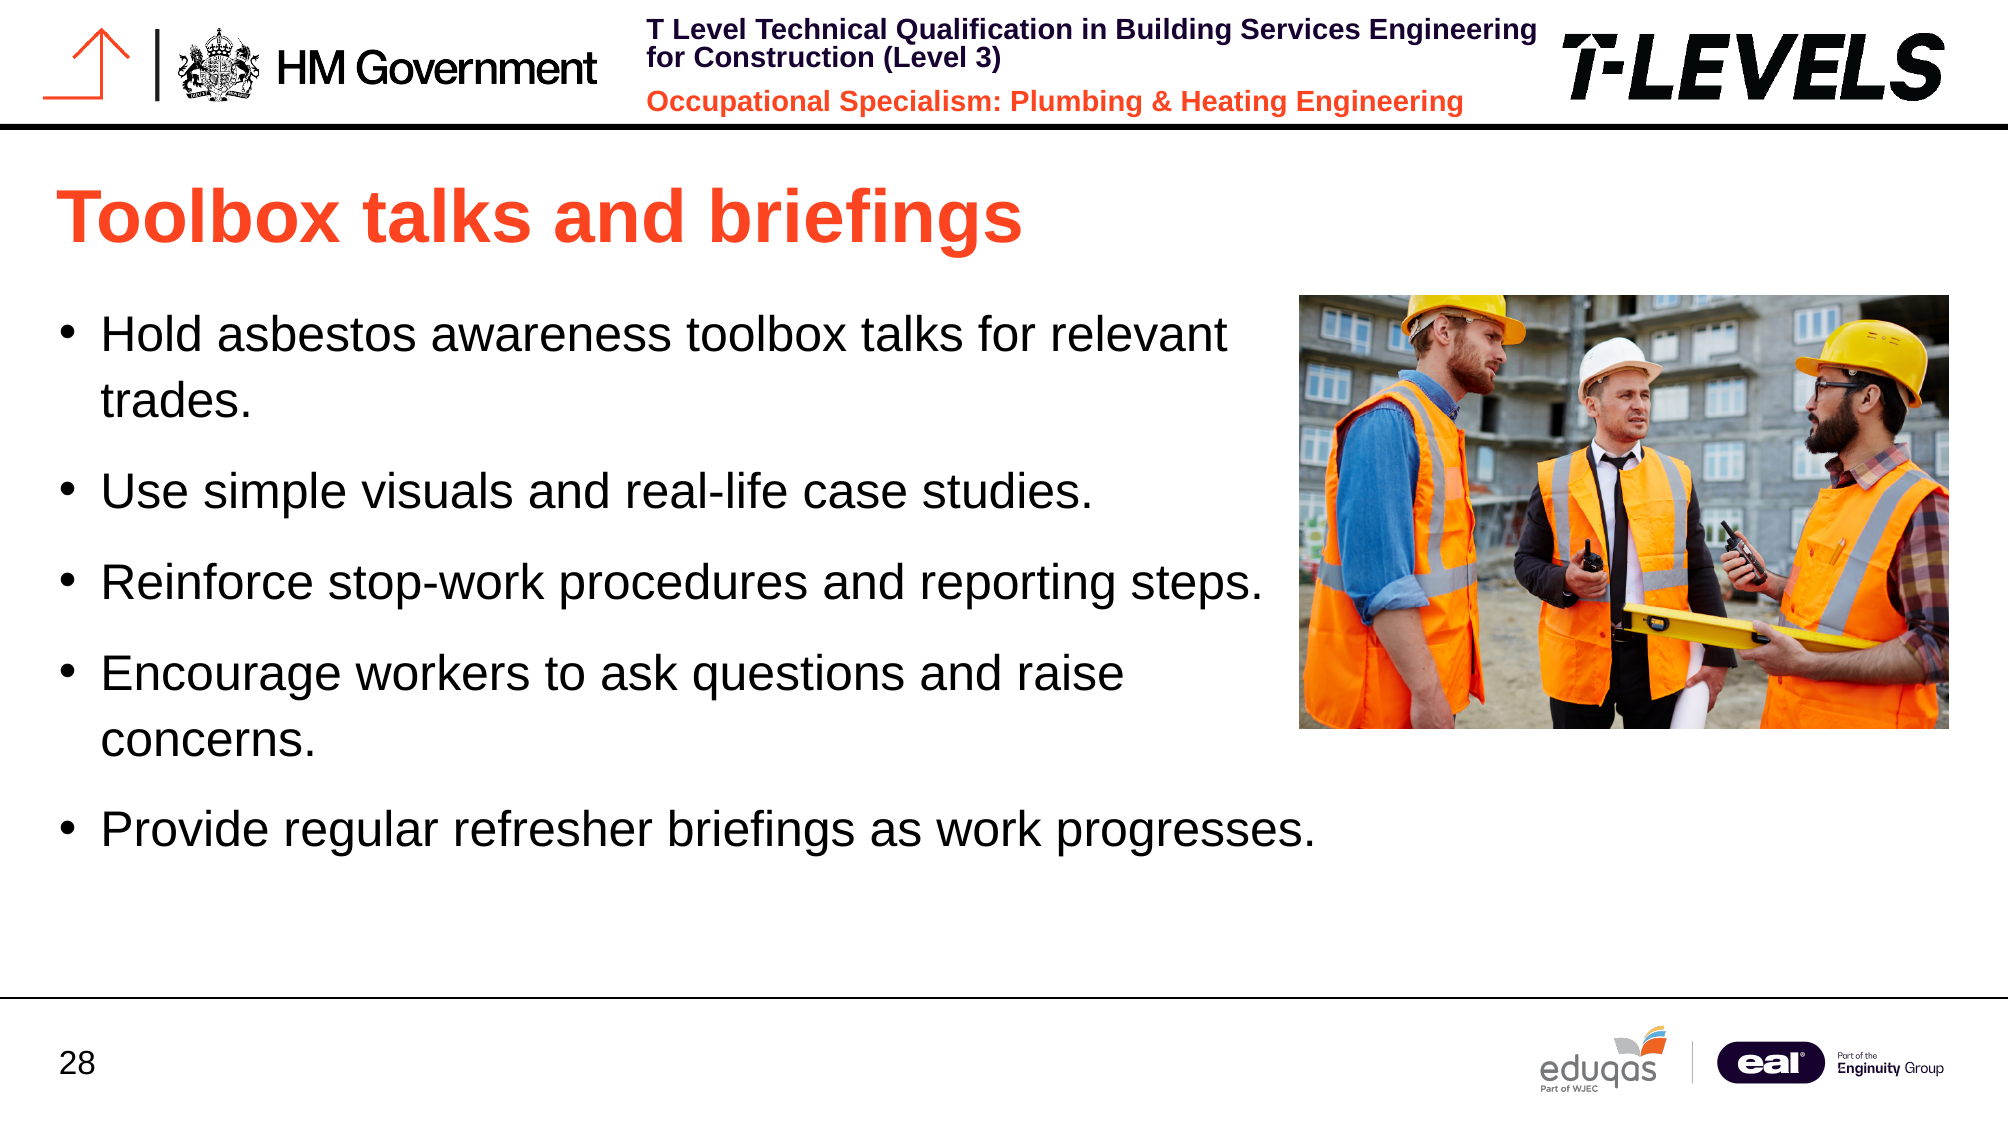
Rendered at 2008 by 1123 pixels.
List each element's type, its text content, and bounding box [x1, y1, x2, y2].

list Hold asbestos awareness toolbox talks for relevant trades. Use simple visuals and real-life case studies. Reinforce stop-work procedures and reporting steps. Encourage workers to ask questions and raise concerns. Provide regular refresher briefings as work progresses. [59, 295, 1319, 936]
picture [38, 27, 136, 100]
picture [1543, 25, 1964, 108]
title Toolbox talks and briefings [41, 111, 1949, 314]
picture [1535, 1021, 1949, 1097]
picture [1298, 295, 1949, 729]
picture [155, 28, 597, 102]
